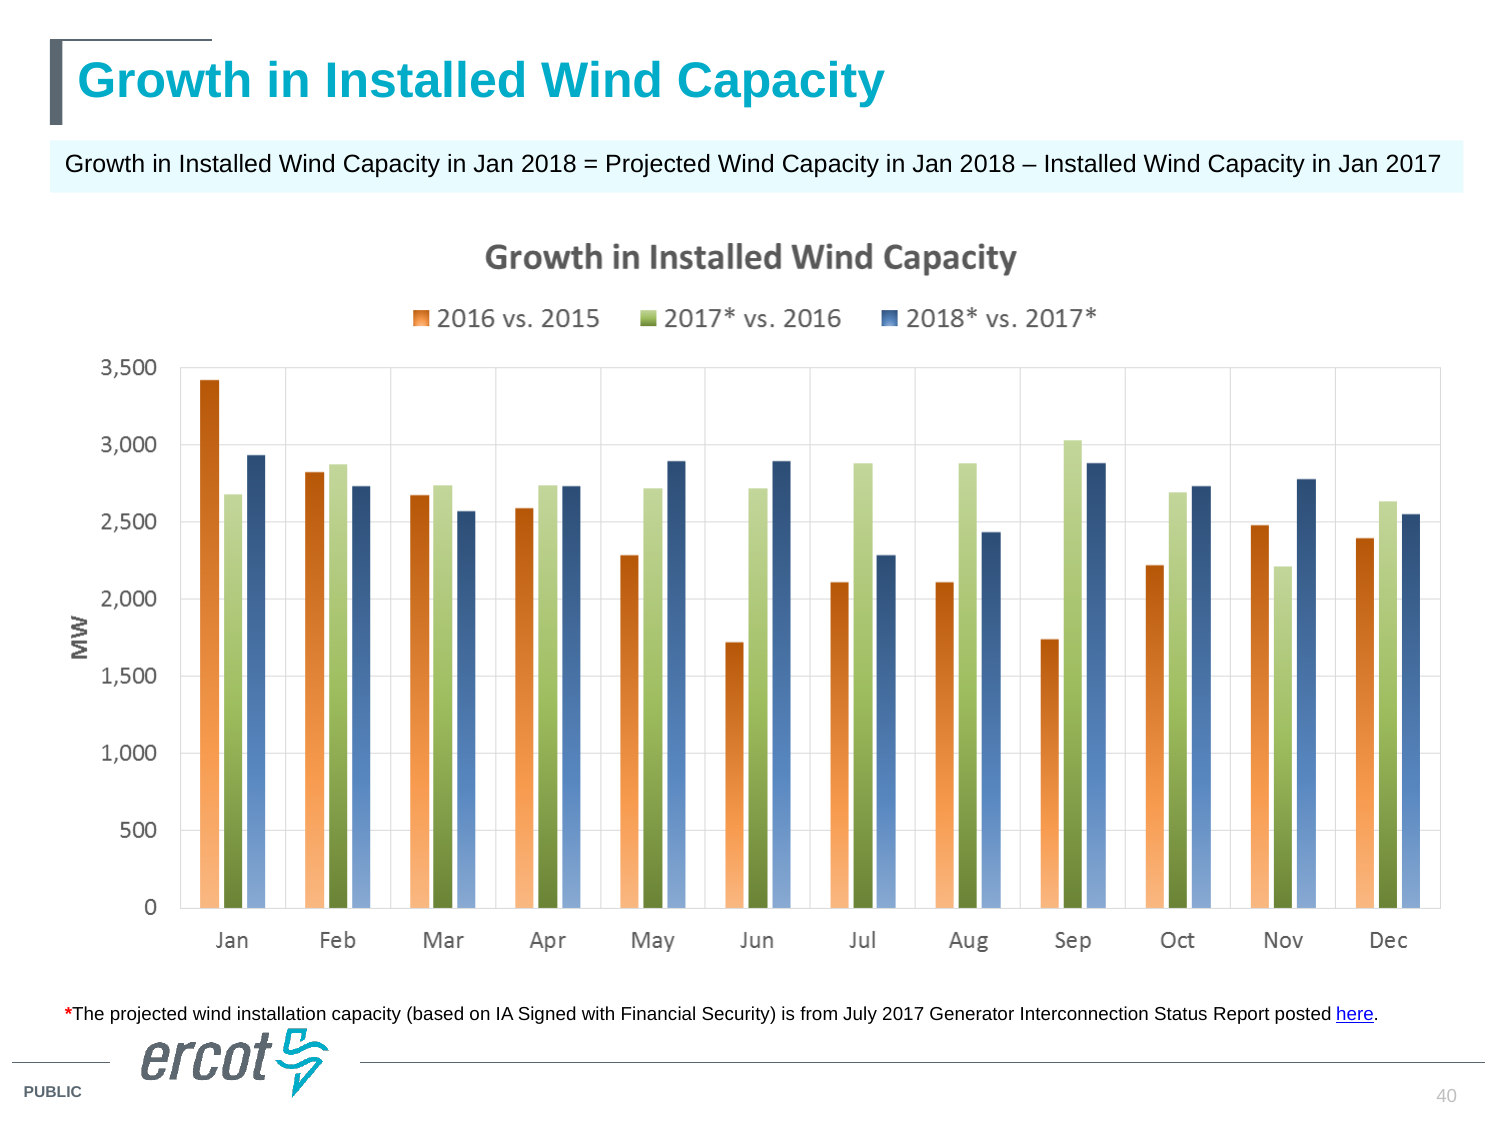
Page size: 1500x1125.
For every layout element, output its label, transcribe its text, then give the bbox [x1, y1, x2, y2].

picture [36, 217, 1464, 970]
title Growth in Installed Wind Capacity [62, 39, 1450, 125]
text_box *The projected wind installation capacity (based on IA Signed with Financial Security) is from July 2017 Generator Interconnection Status Report posted here. [50, 994, 1450, 1035]
picture [137, 1035, 332, 1100]
list Growth in Installed Wind Capacity in Jan 2018 = Projected Wind Capacity in Jan 2018 – Installed Wind Capacity in Jan 2017 [50, 140, 1464, 193]
